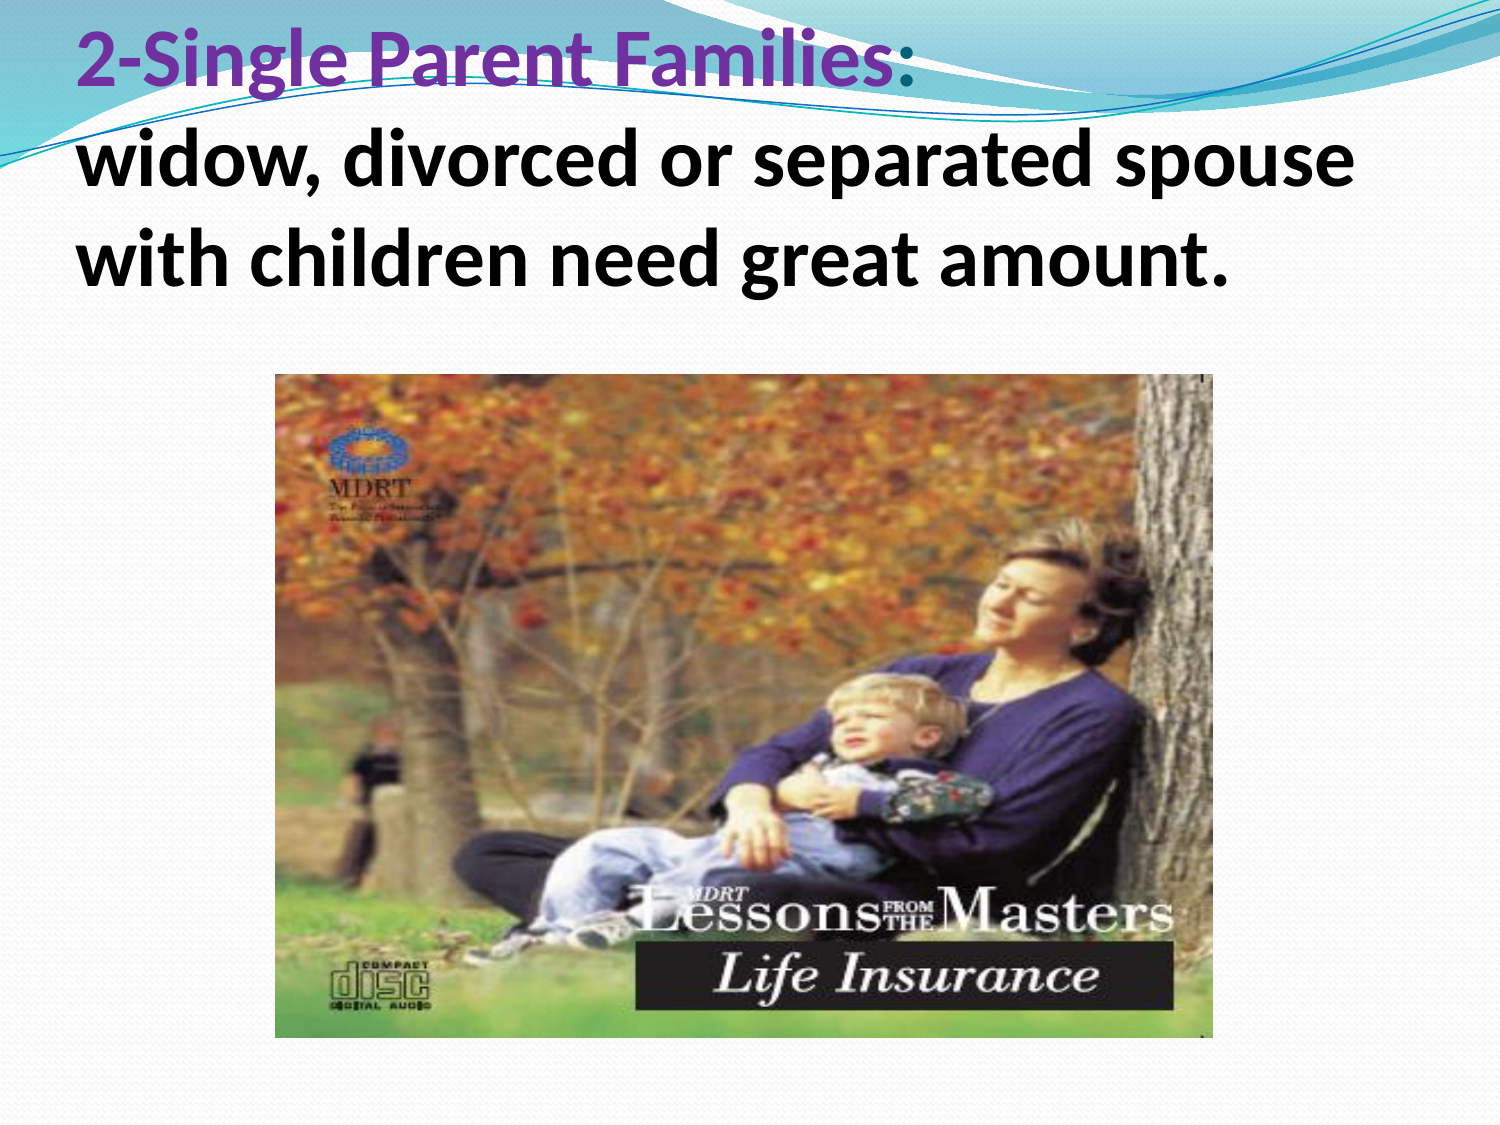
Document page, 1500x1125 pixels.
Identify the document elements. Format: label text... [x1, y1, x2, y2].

title 2-Single Parent Families: widow, divorced or separated spouse with children need great amount. [75, 115, 1425, 303]
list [274, 374, 1213, 1038]
